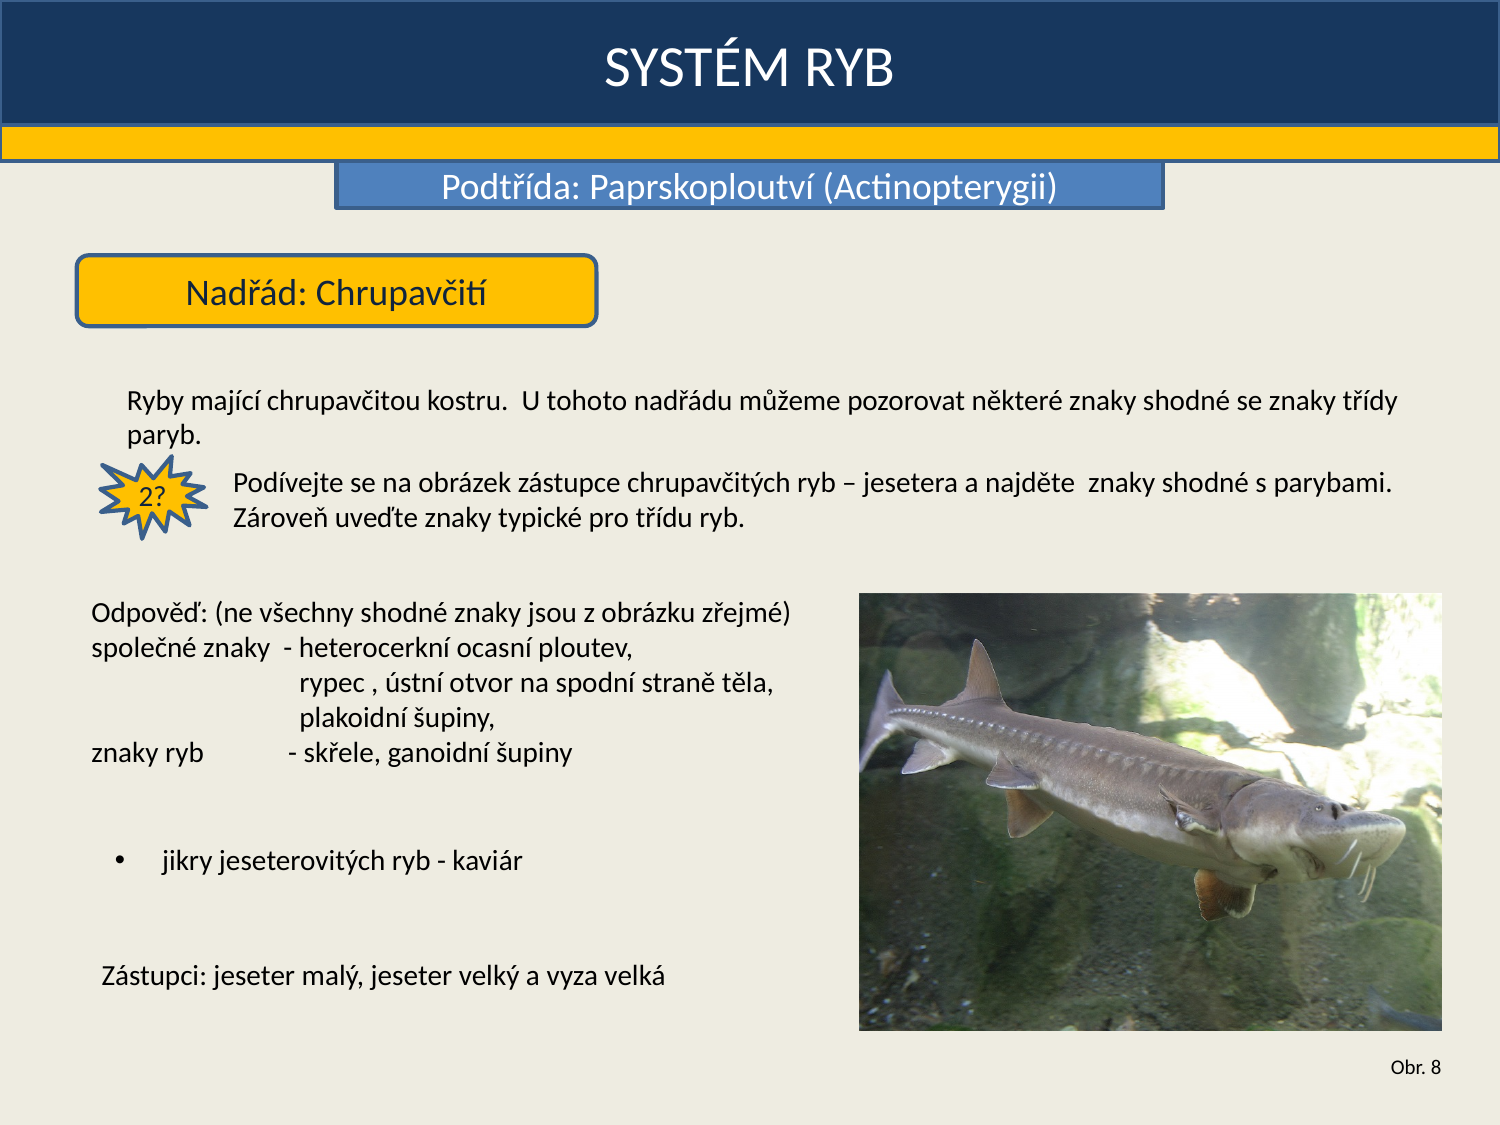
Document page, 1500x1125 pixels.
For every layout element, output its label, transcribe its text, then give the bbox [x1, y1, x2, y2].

text_box Podívejte se na obrázek zástupce chrupavčitých ryb – jesetera a najděte znaky shodné s parybami. Zároveň uveďte znaky typické pro třídu ryb. [218, 456, 1500, 541]
text_box [0, 123, 1500, 163]
text_box Odpověď: (ne všechny shodné znaky jsou z obrázku zřejmé) společné znaky - heterocerkní ocasní ploutev, rypec , ústní otvor na spodní straně těla, plakoidní šupiny, znaky ryb - skřele, ganoidní šupiny [76, 586, 1400, 776]
text_box Zástupci: jeseter malý, jeseter velký a vyza velká [86, 949, 681, 999]
text_box Podtřída: Paprskoploutví (Actinopterygii) [334, 159, 1165, 210]
text_box Obr. 8 [1375, 1046, 1471, 1087]
text_box Ryby mající chrupavčitou kostru. U tohoto nadřádu můžeme pozorovat některé znaky shodné se znaky třídy paryb. [112, 373, 1471, 459]
picture [858, 592, 1442, 1031]
text_box Nadřád: Chrupavčití [74, 253, 599, 329]
text_box jikry jeseterovitých ryb - kaviár [100, 834, 780, 884]
text_box 2? [98, 454, 209, 541]
text_box SYSTÉM RYB [0, 0, 1500, 123]
